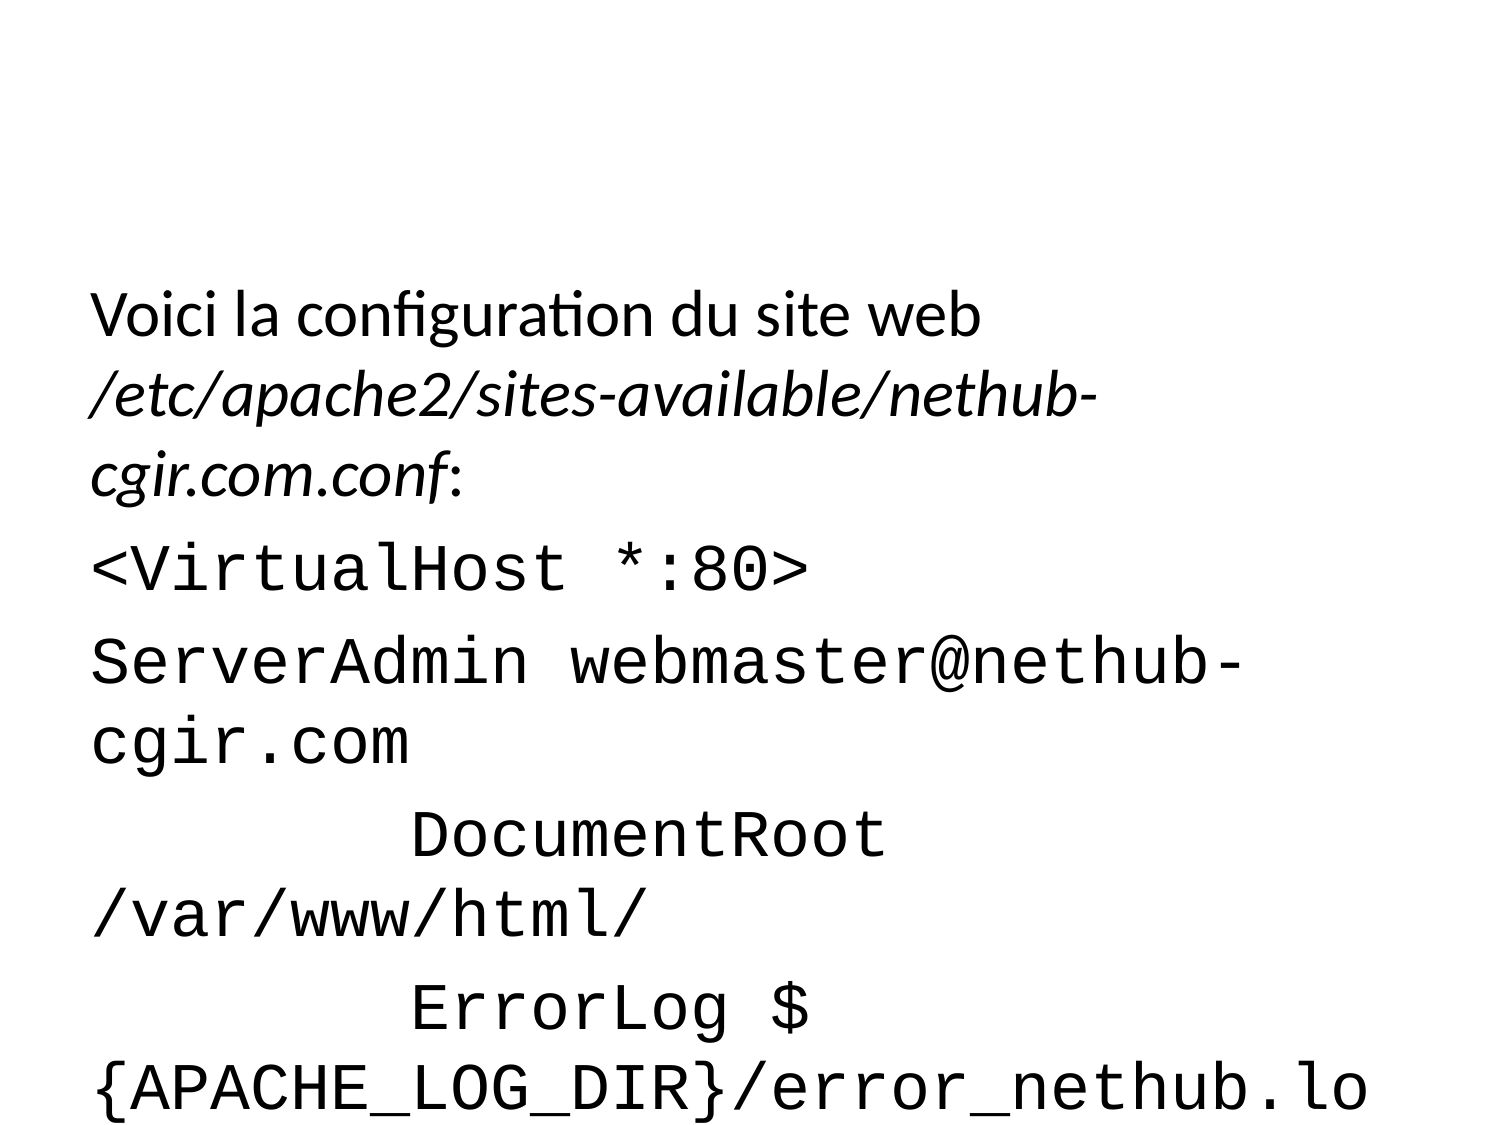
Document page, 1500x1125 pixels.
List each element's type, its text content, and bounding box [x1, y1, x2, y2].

list Voici la configuration du site web /etc/apache2/sites-available/nethub-cgir.com.conf: <VirtualHost *:80> ServerAdmin webmaster@nethub-cgir.com DocumentRoot /var/www/html/ ErrorLog ${APACHE_LOG_DIR}/error_nethub.log CustomLog ${APACHE_LOG_DIR}/access_nethub.log combined ServerName www.nethub-cgir.com ServerAlias nethub-cgir.com <Directory /var/www/html/> Options Indexes FollowSymLinks AllowOverride All Require all granted </Directory> </VirtualHost> Le fichier .html se trouve dans le dossier /var/www/html. [75, 262, 1425, 1005]
